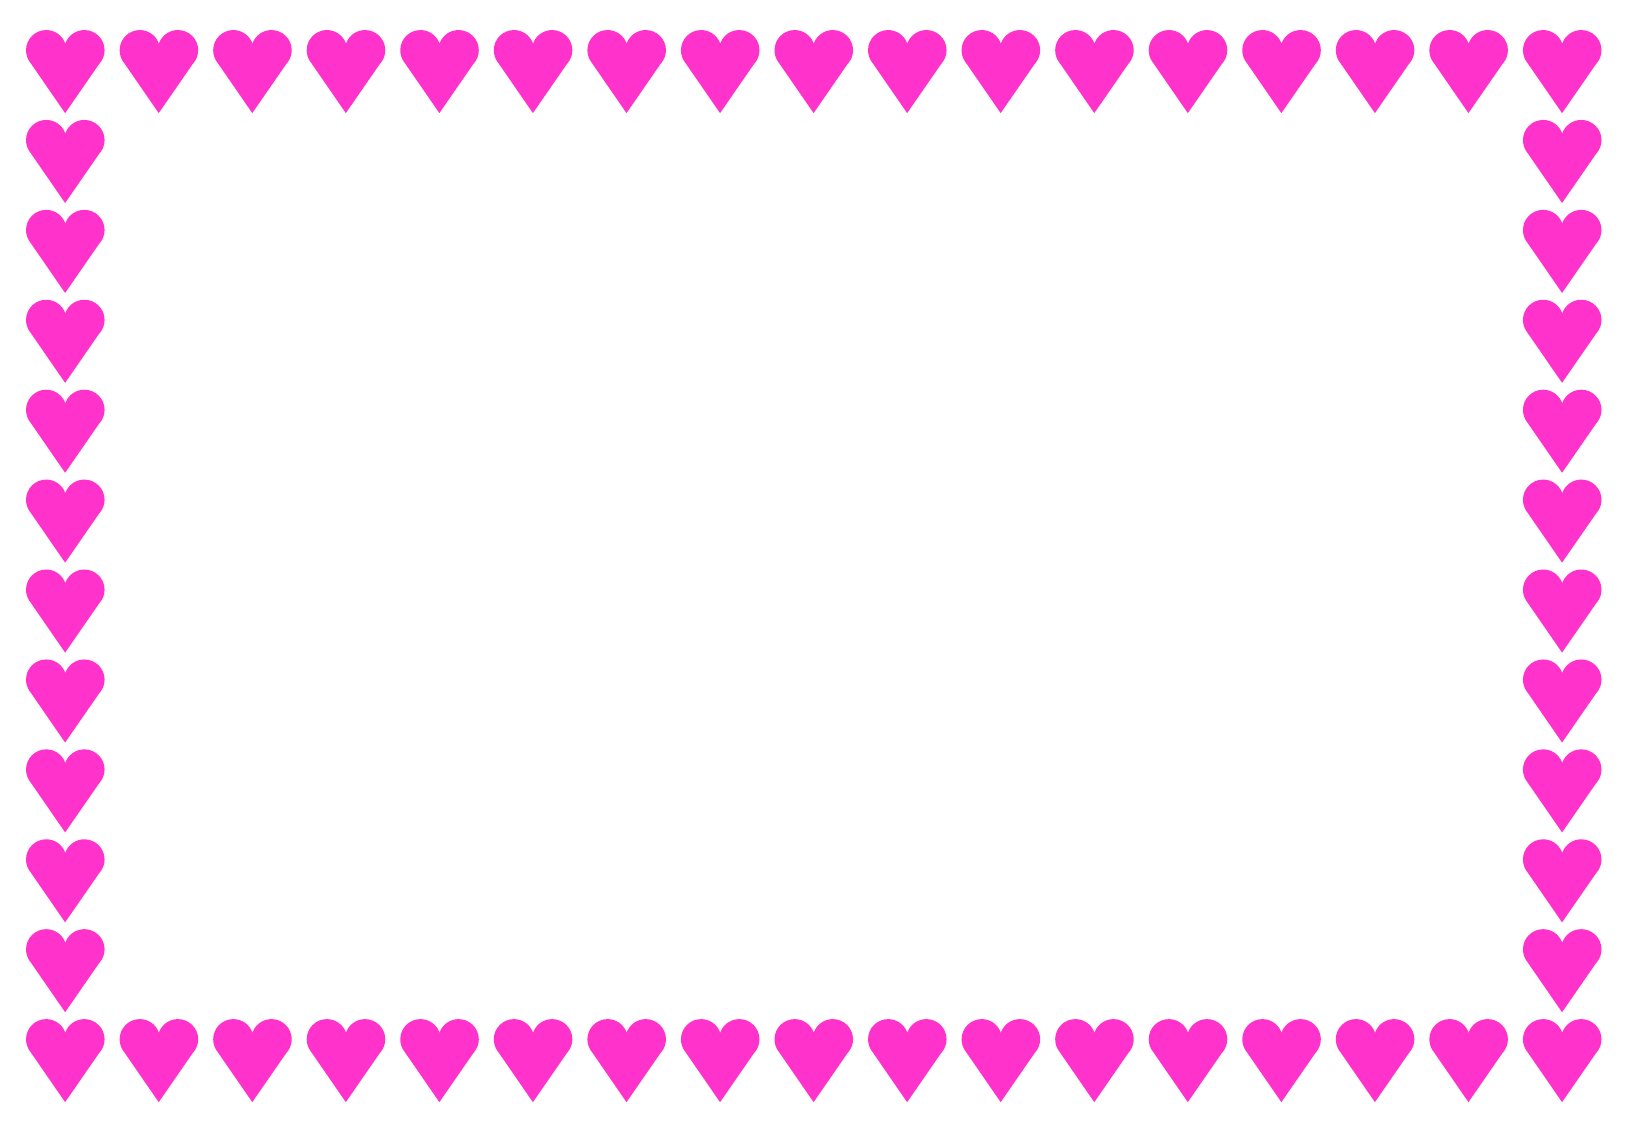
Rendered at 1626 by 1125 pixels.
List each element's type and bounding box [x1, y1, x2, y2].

text_box [26, 30, 1602, 1103]
